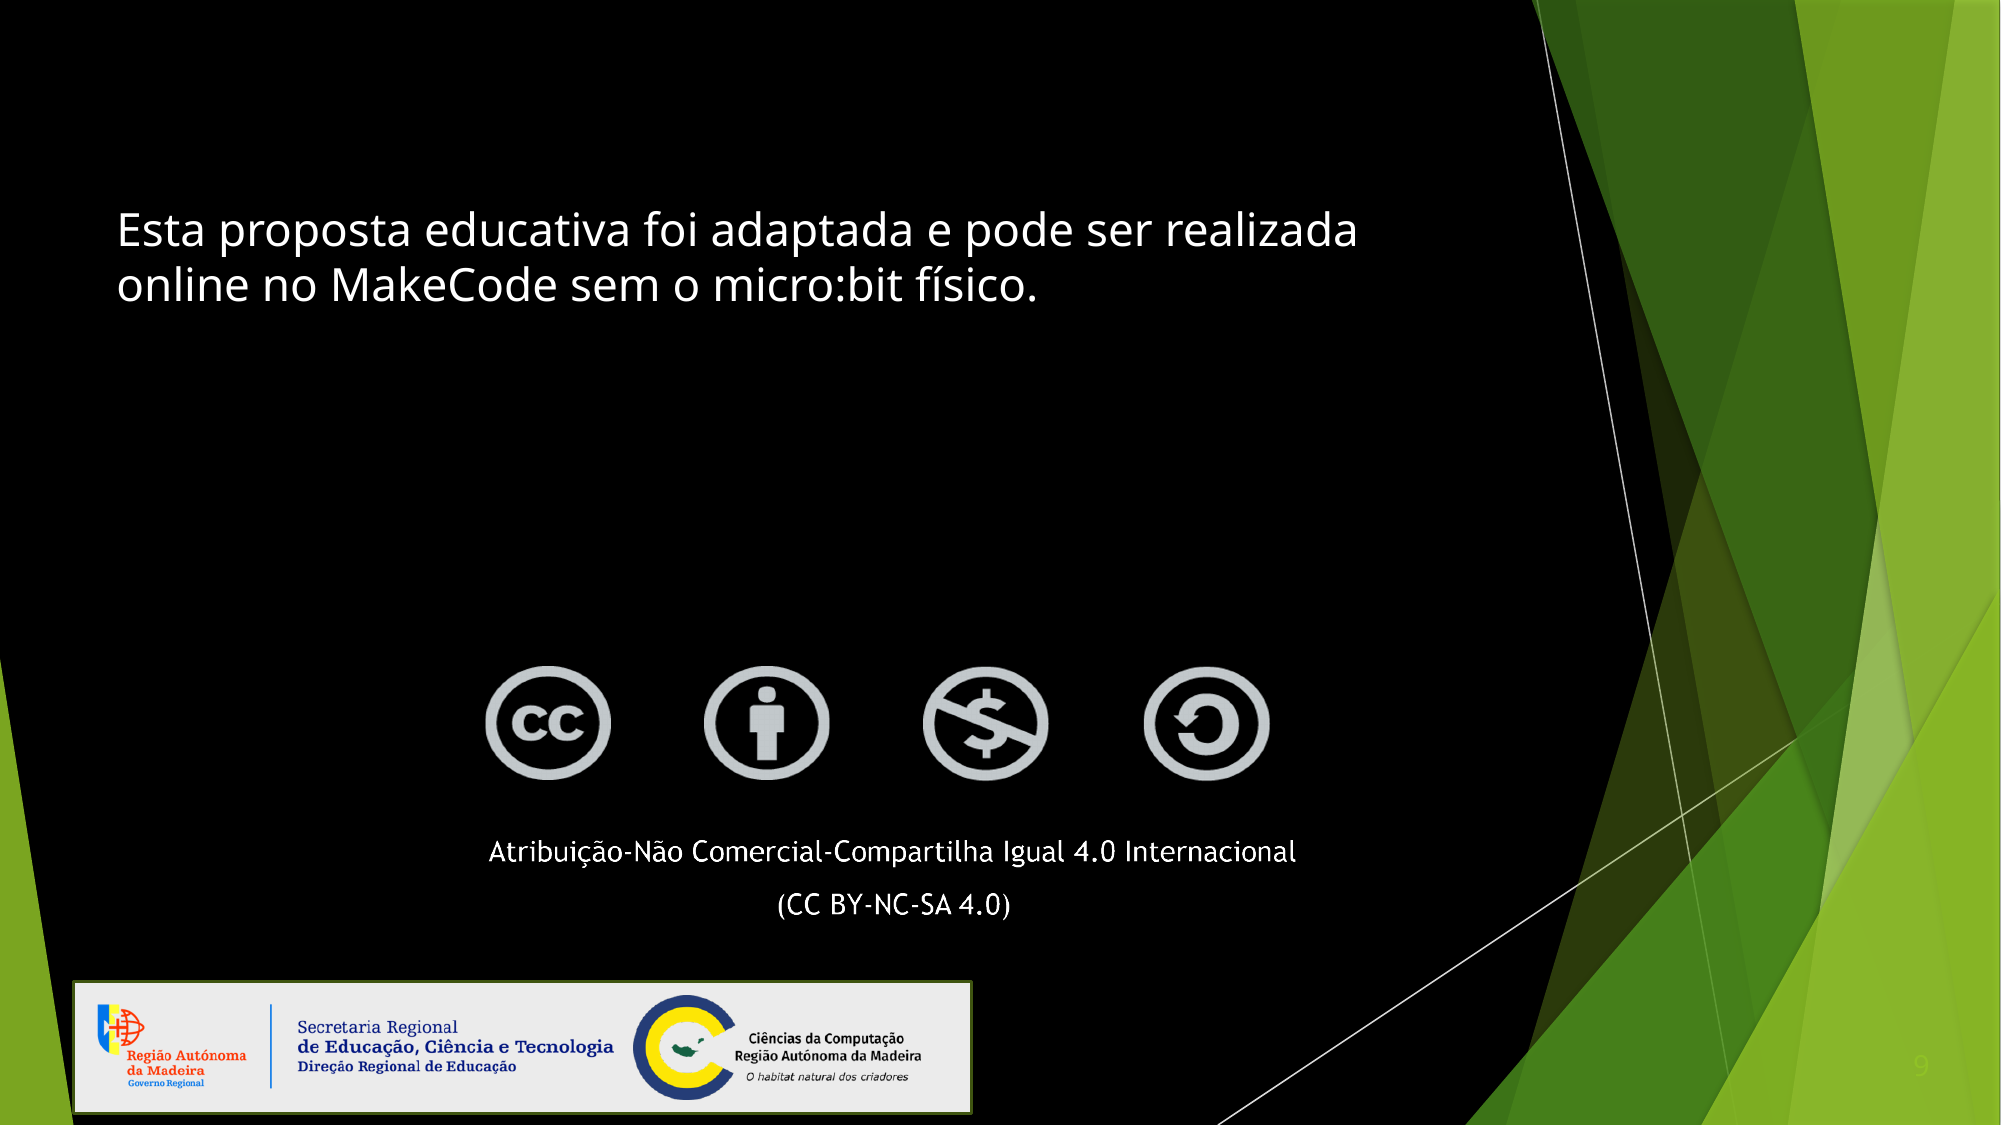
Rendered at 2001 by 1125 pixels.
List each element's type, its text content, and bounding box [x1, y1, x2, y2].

text_box Esta proposta educativa foi adaptada e pode ser realizada online no MakeCode sem o micro:bit físico. [101, 193, 1502, 593]
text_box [72, 980, 973, 1115]
slide_number 9 [1673, 1037, 1945, 1097]
picture [410, 666, 1377, 939]
